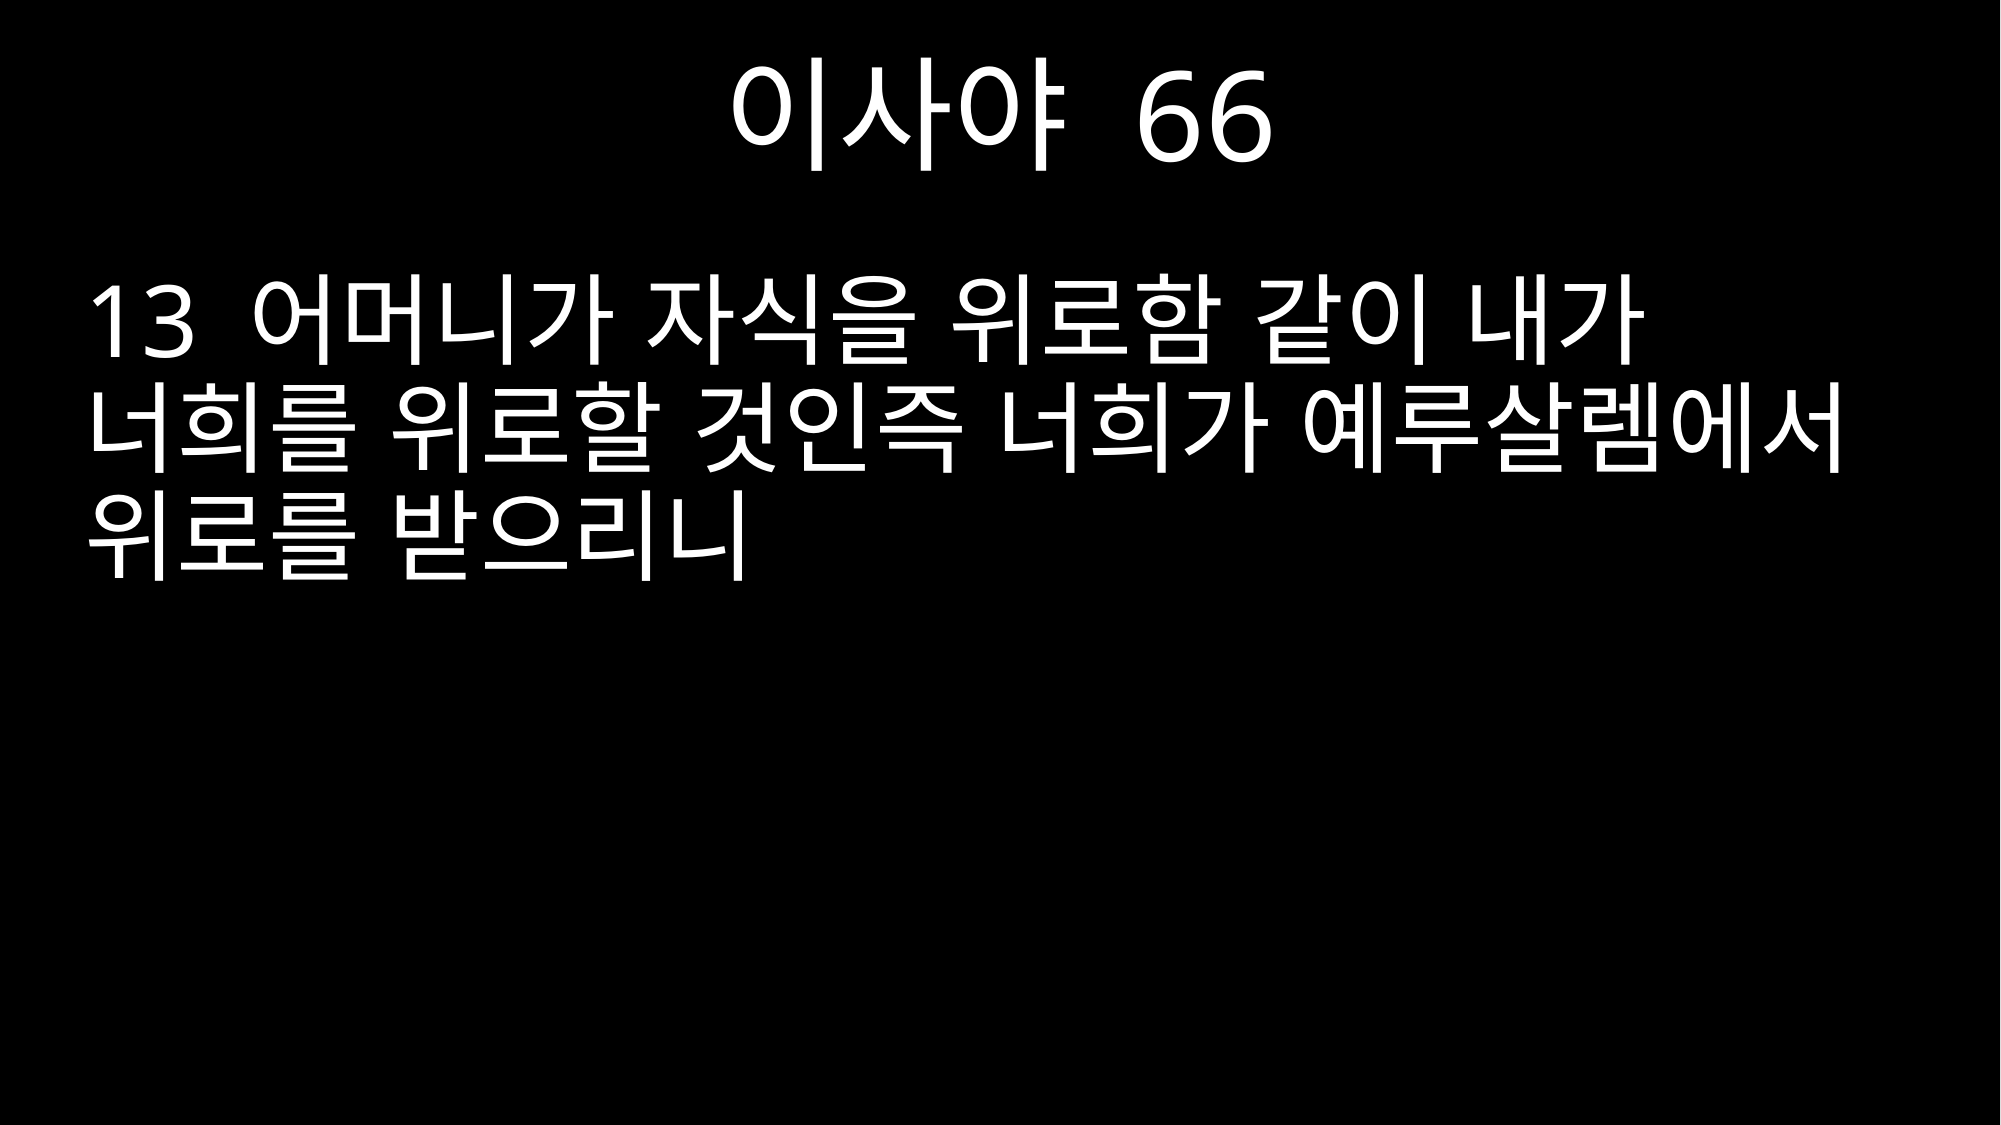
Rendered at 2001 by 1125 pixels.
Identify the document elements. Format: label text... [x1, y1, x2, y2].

list 13 어머니가 자식을 위로함 같이 내가 너희를 위로할 것인즉 너희가 예루살렘에서 위로를 받으리니 [69, 263, 1953, 423]
picture [0, 0, 2001, 1125]
footer 이사야 66 [0, 32, 2000, 192]
